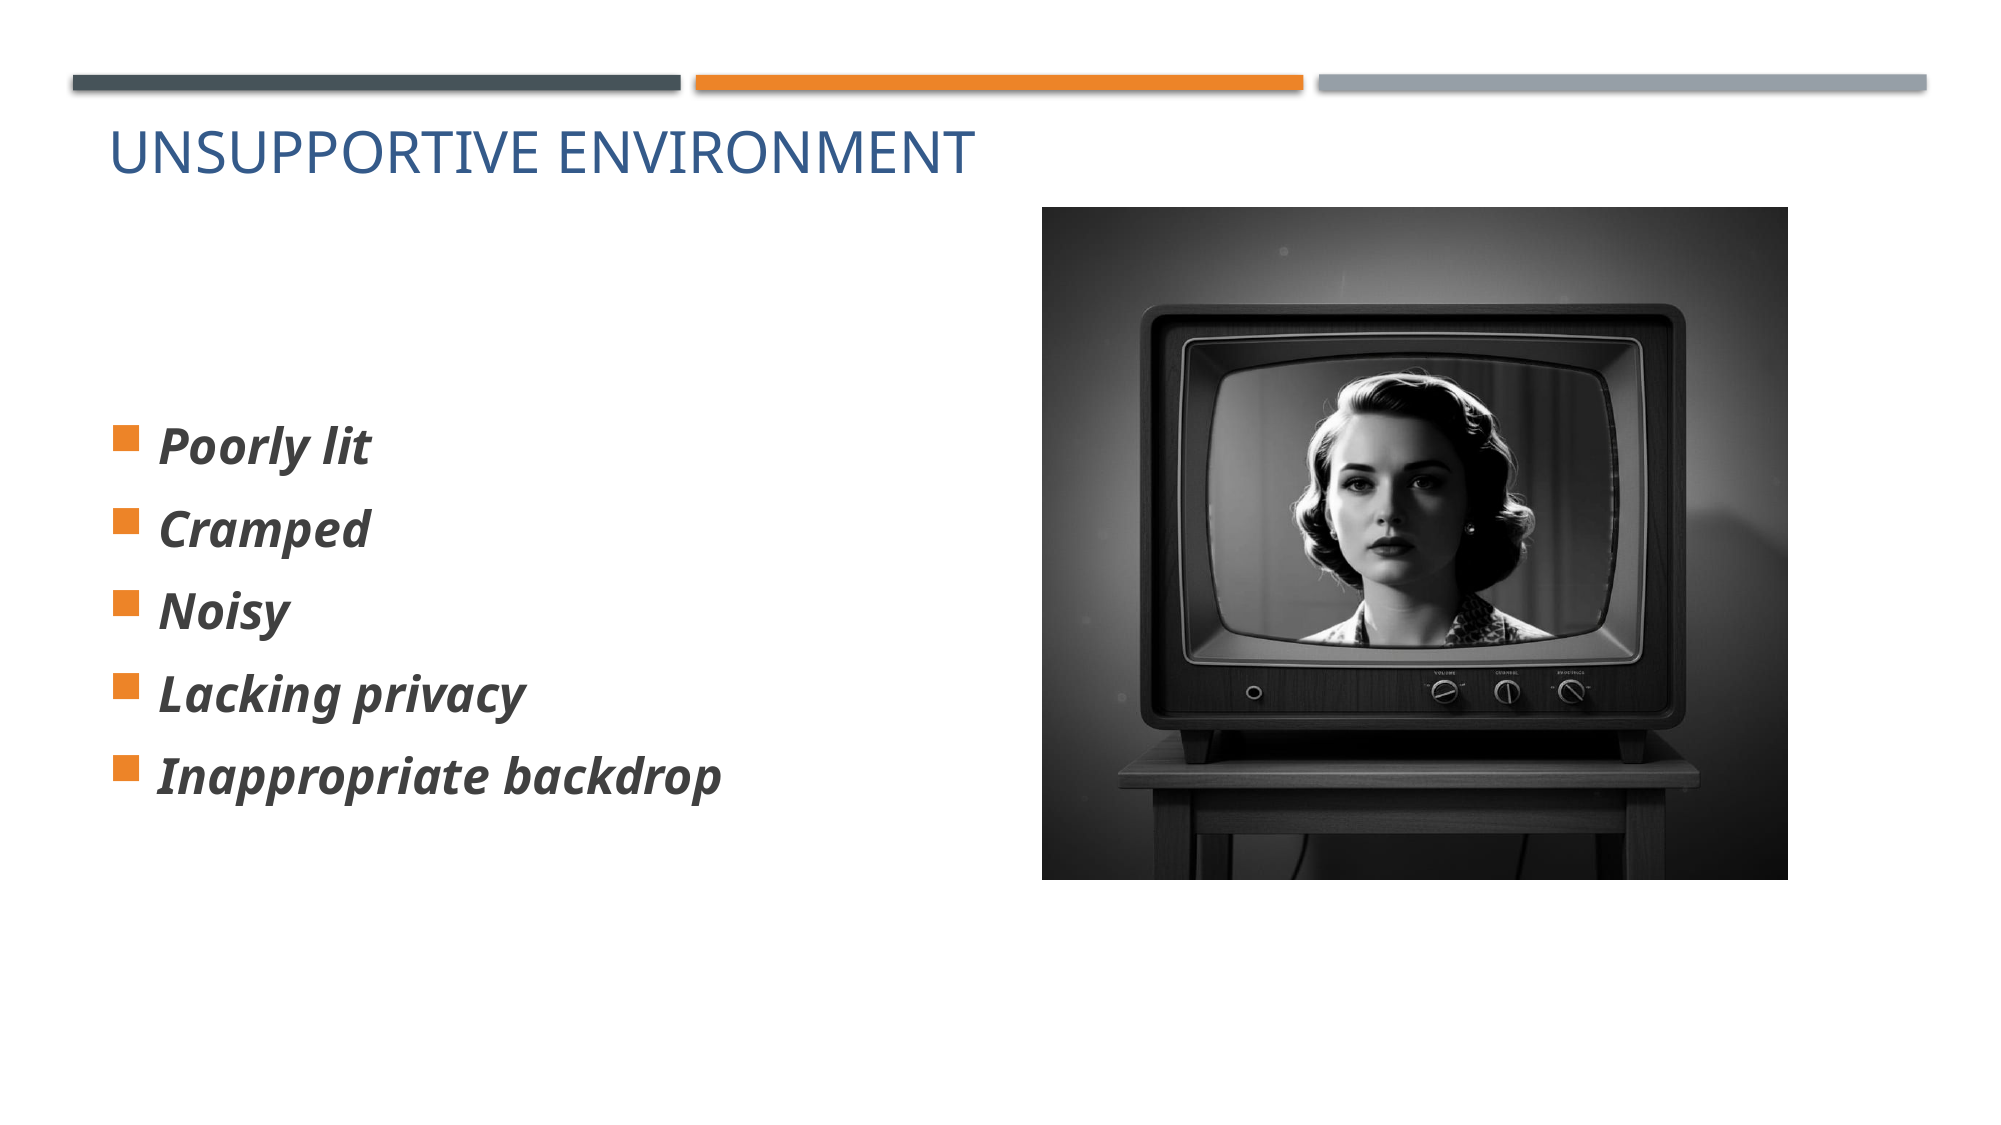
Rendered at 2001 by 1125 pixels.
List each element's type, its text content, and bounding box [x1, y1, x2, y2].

title Unsupportive environment [93, 108, 1900, 233]
list Poorly lit Cramped Noisy Lacking privacy Inappropriate backdrop [93, 232, 777, 987]
picture [1041, 206, 1788, 881]
